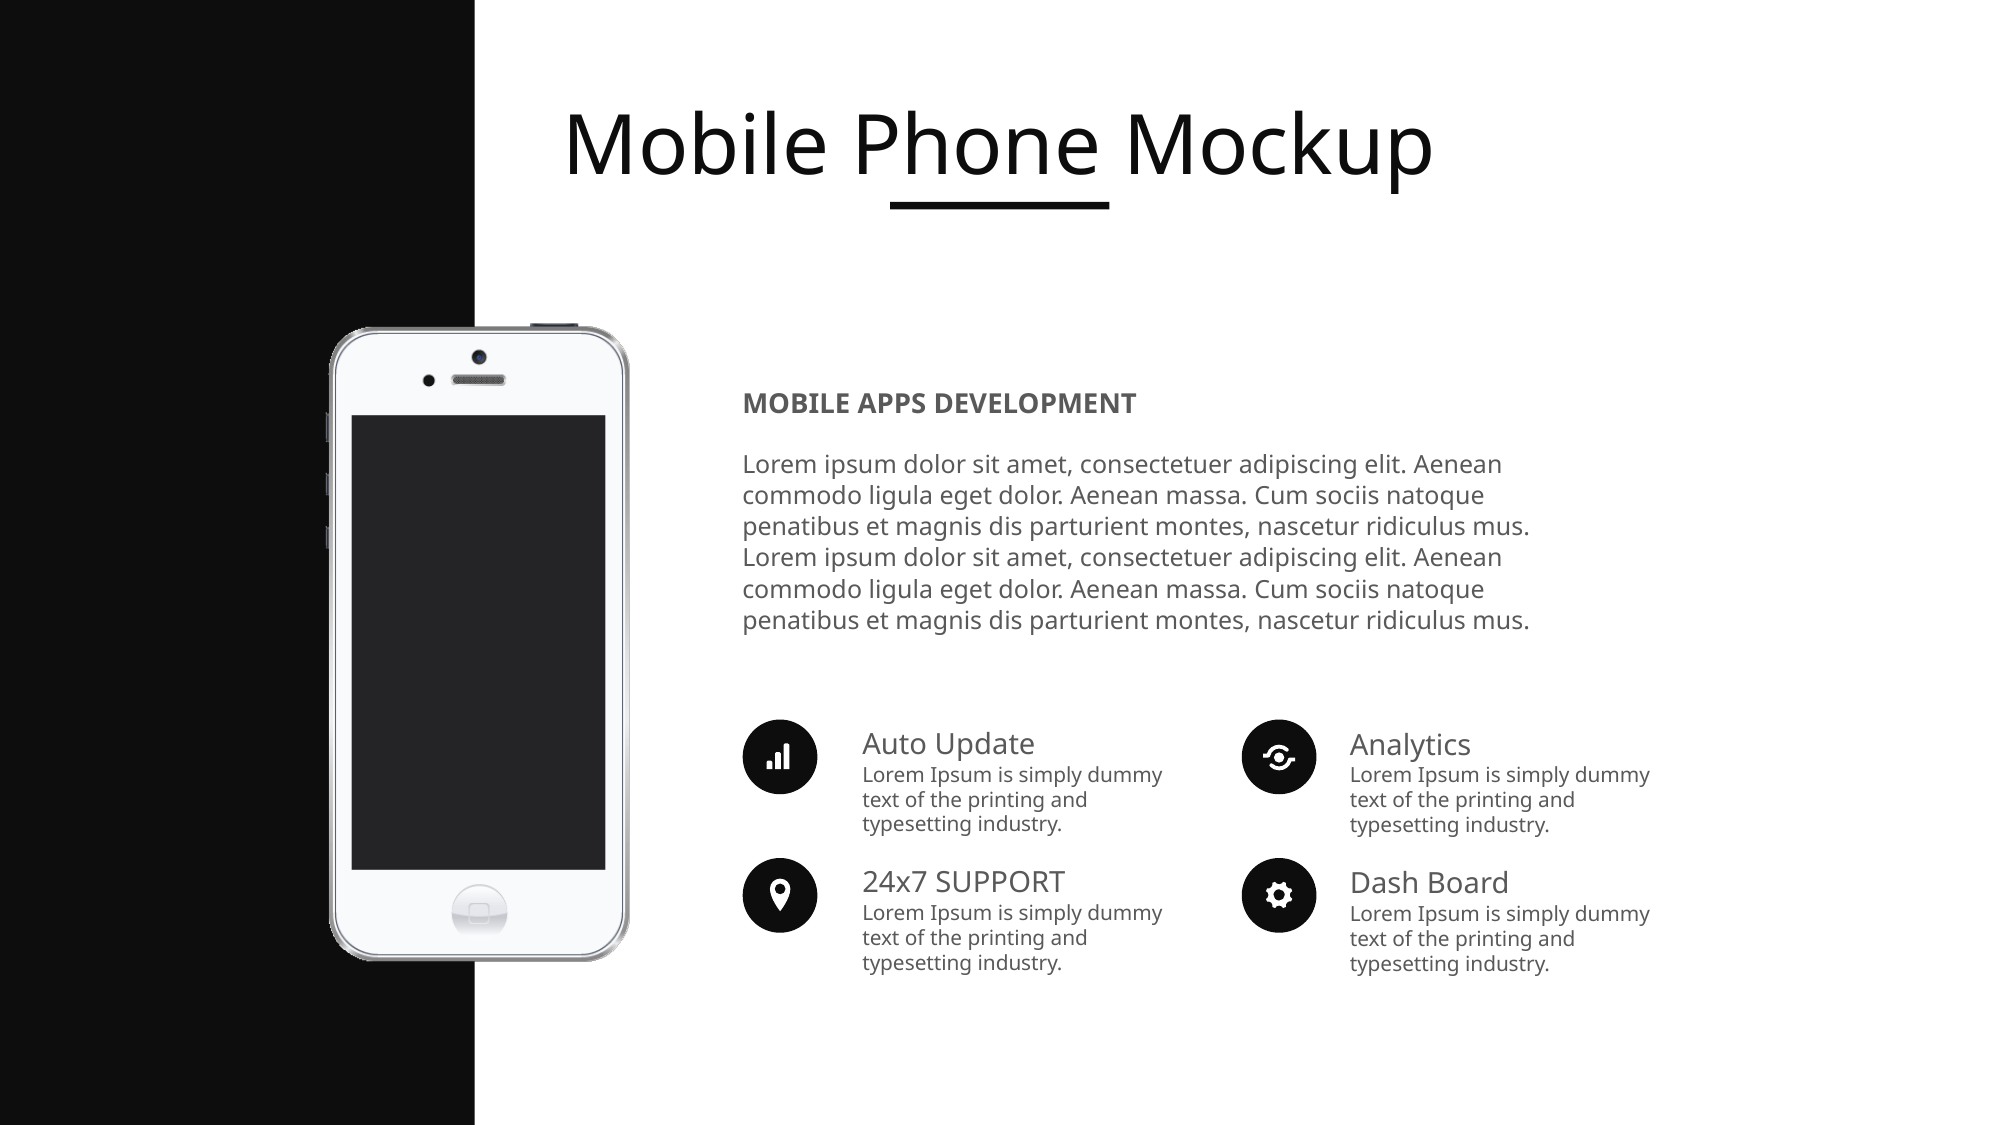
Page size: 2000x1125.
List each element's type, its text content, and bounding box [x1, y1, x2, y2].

list Lorem Ipsum is simply dummy text of the printing and typesetting industry. [1349, 761, 1675, 821]
list Lorem ipsum dolor sit amet, consectetuer adipiscing elit. Aenean commodo ligula eget dolor. Aenean massa. Cum sociis natoque penatibus et magnis dis parturient montes, nascetur ridiculus mus. Lorem ipsum dolor sit amet, consectetuer adipiscing elit. Aenean commodo ligula eget dolor. Aenean massa. Cum sociis natoque penatibus et magnis dis parturient montes, nascetur ridiculus mus. [742, 446, 1606, 632]
list Auto Update [862, 723, 1138, 761]
text_box [888, 200, 1111, 211]
list 24x7 SUPPORT [862, 862, 1138, 899]
picture [311, 312, 645, 972]
list Analytics [1349, 724, 1625, 761]
list Lorem Ipsum is simply dummy text of the printing and typesetting industry. [862, 761, 1188, 821]
list Lorem Ipsum is simply dummy text of the printing and typesetting industry. [1349, 900, 1675, 960]
list MOBILE APPS DEVELOPMENT [742, 384, 1230, 422]
list Lorem Ipsum is simply dummy text of the printing and typesetting industry. [862, 899, 1188, 959]
text_box Mobile Phone Mockup [0, 96, 2000, 187]
list Dash Board [1349, 862, 1625, 900]
